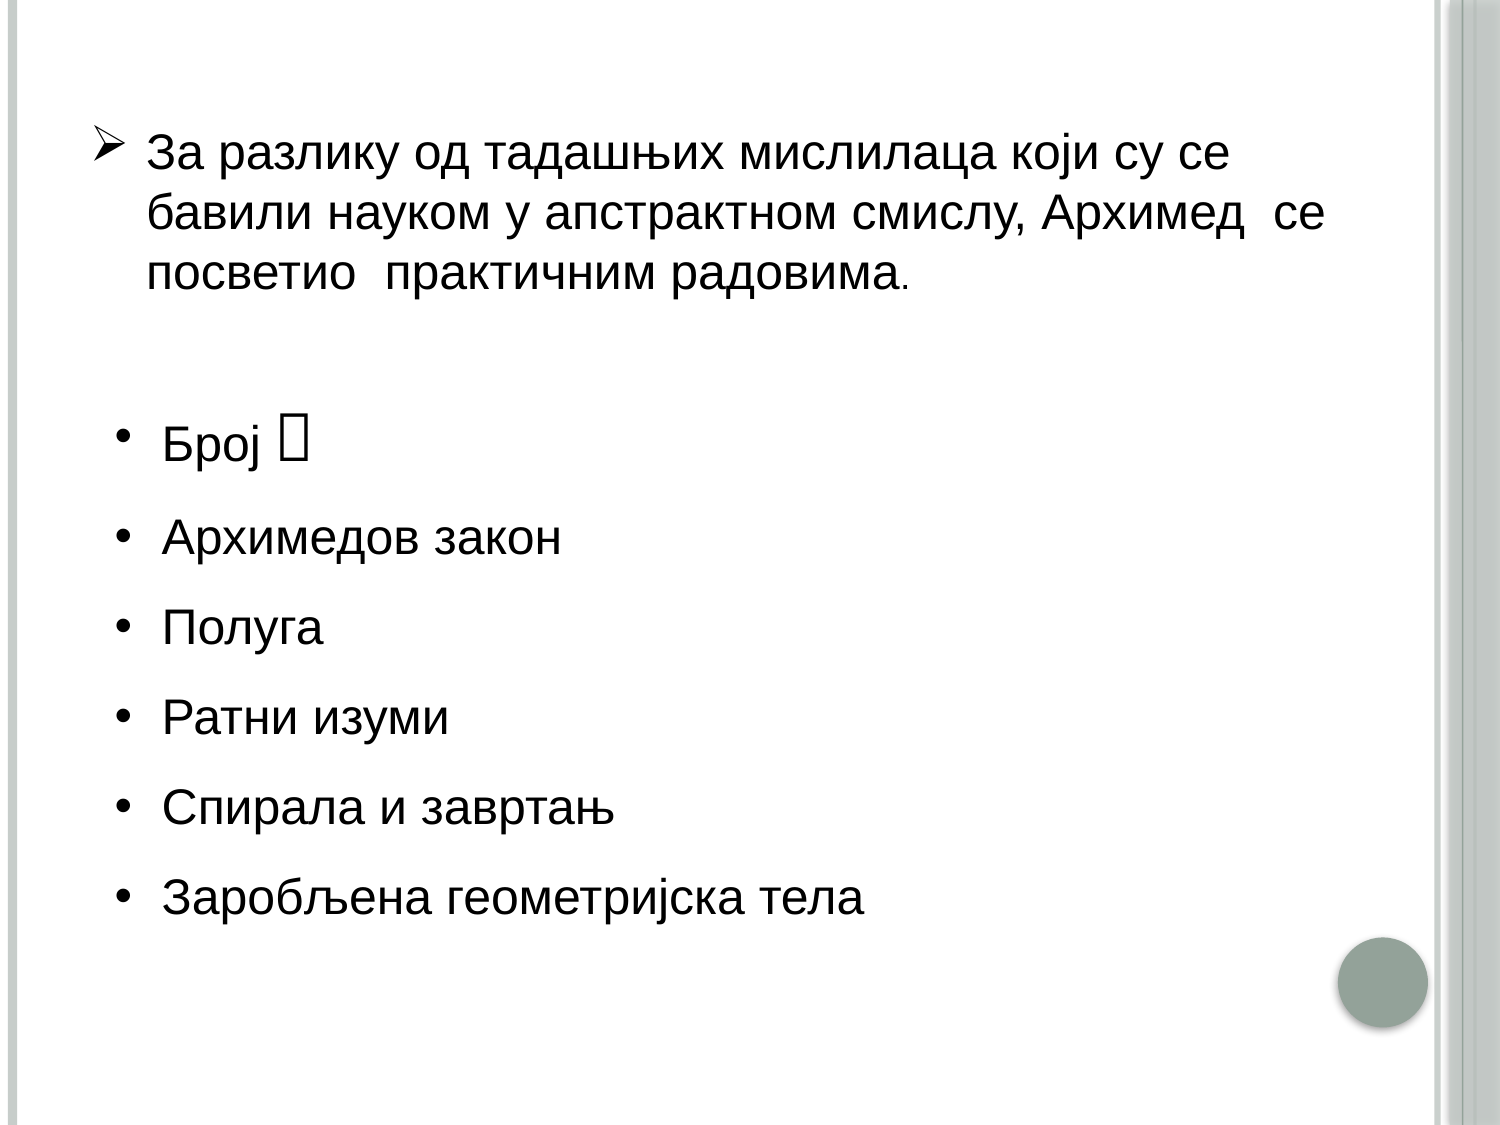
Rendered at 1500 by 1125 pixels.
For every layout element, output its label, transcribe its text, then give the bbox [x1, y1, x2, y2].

text_box Број  Архимедов закон Полуга Ратни изуми Спирала и завртањ Заробљена геометријска тела [99, 287, 1388, 1125]
text_box За разлику од тадашњих мислилаца који су се бавили науком у апстрактном смислу, Архимед се посветио практичним радовима. [74, 112, 1363, 308]
